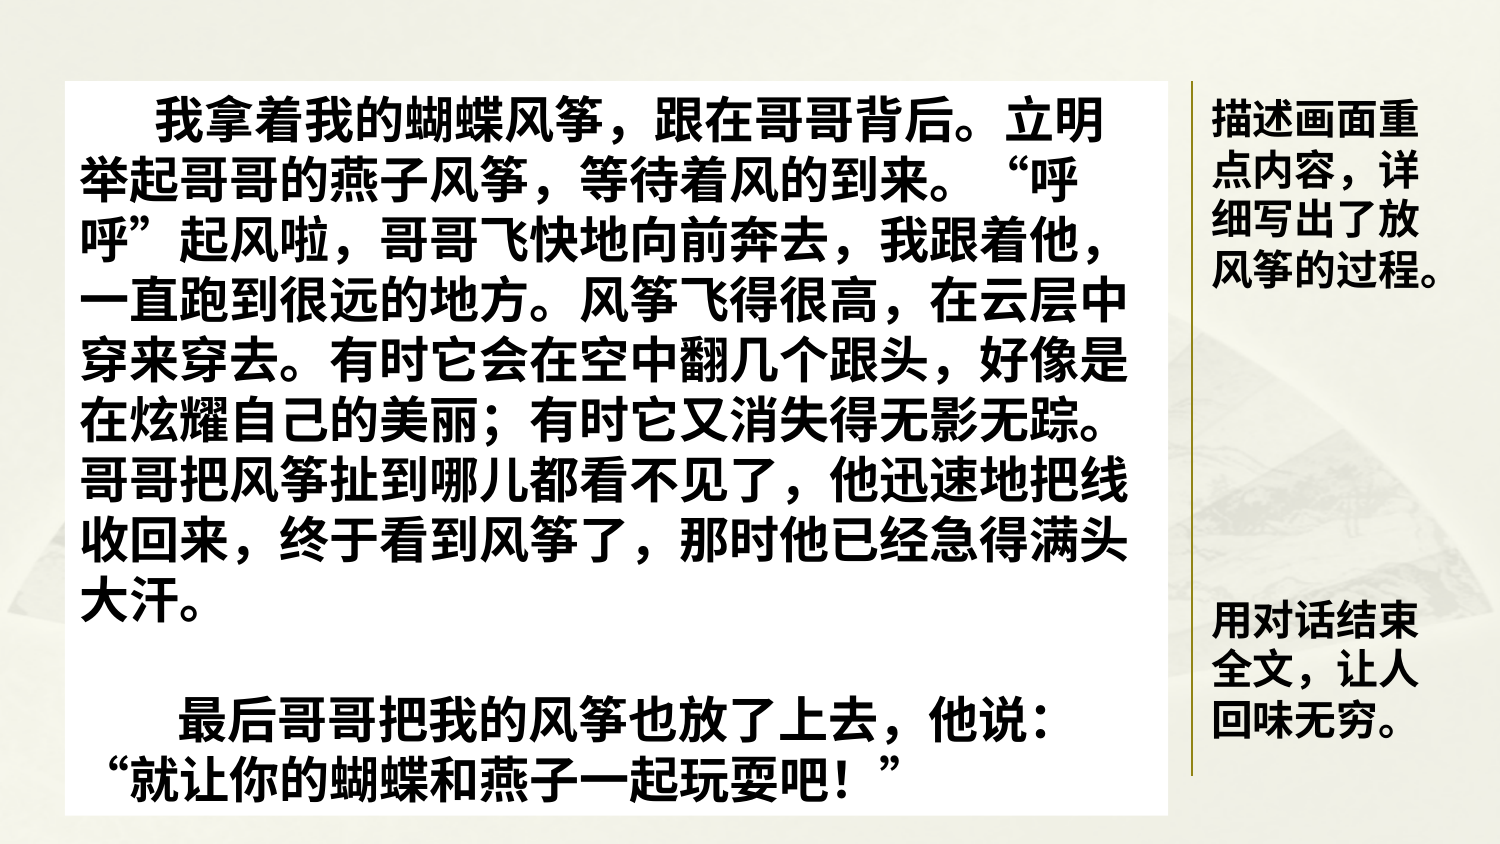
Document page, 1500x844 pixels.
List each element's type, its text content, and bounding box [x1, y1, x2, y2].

text_box 我拿着我的蝴蝶风筝，跟在哥哥背后。立明举起哥哥的燕子风筝，等待着风的到来。“呼呼”起风啦，哥哥飞快地向前奔去，我跟着他，一直跑到很远的地方。风筝飞得很高，在云层中穿来穿去。有时它会在空中翻几个跟头，好像是在炫耀自己的美丽；有时它又消失得无影无踪。哥哥把风筝扯到哪儿都看不见了，他迅速地把线收回来，终于看到风筝了，那时他已经急得满头大汗。 最后哥哥把我的风筝也放了上去，他说：“就让你的蝴蝶和燕子一起玩耍吧！” [64, 81, 1169, 816]
text_box 描述画面重点内容，详细写出了放风筝的过程。 用对话结束全文，让人回味无穷。 [1198, 85, 1439, 751]
